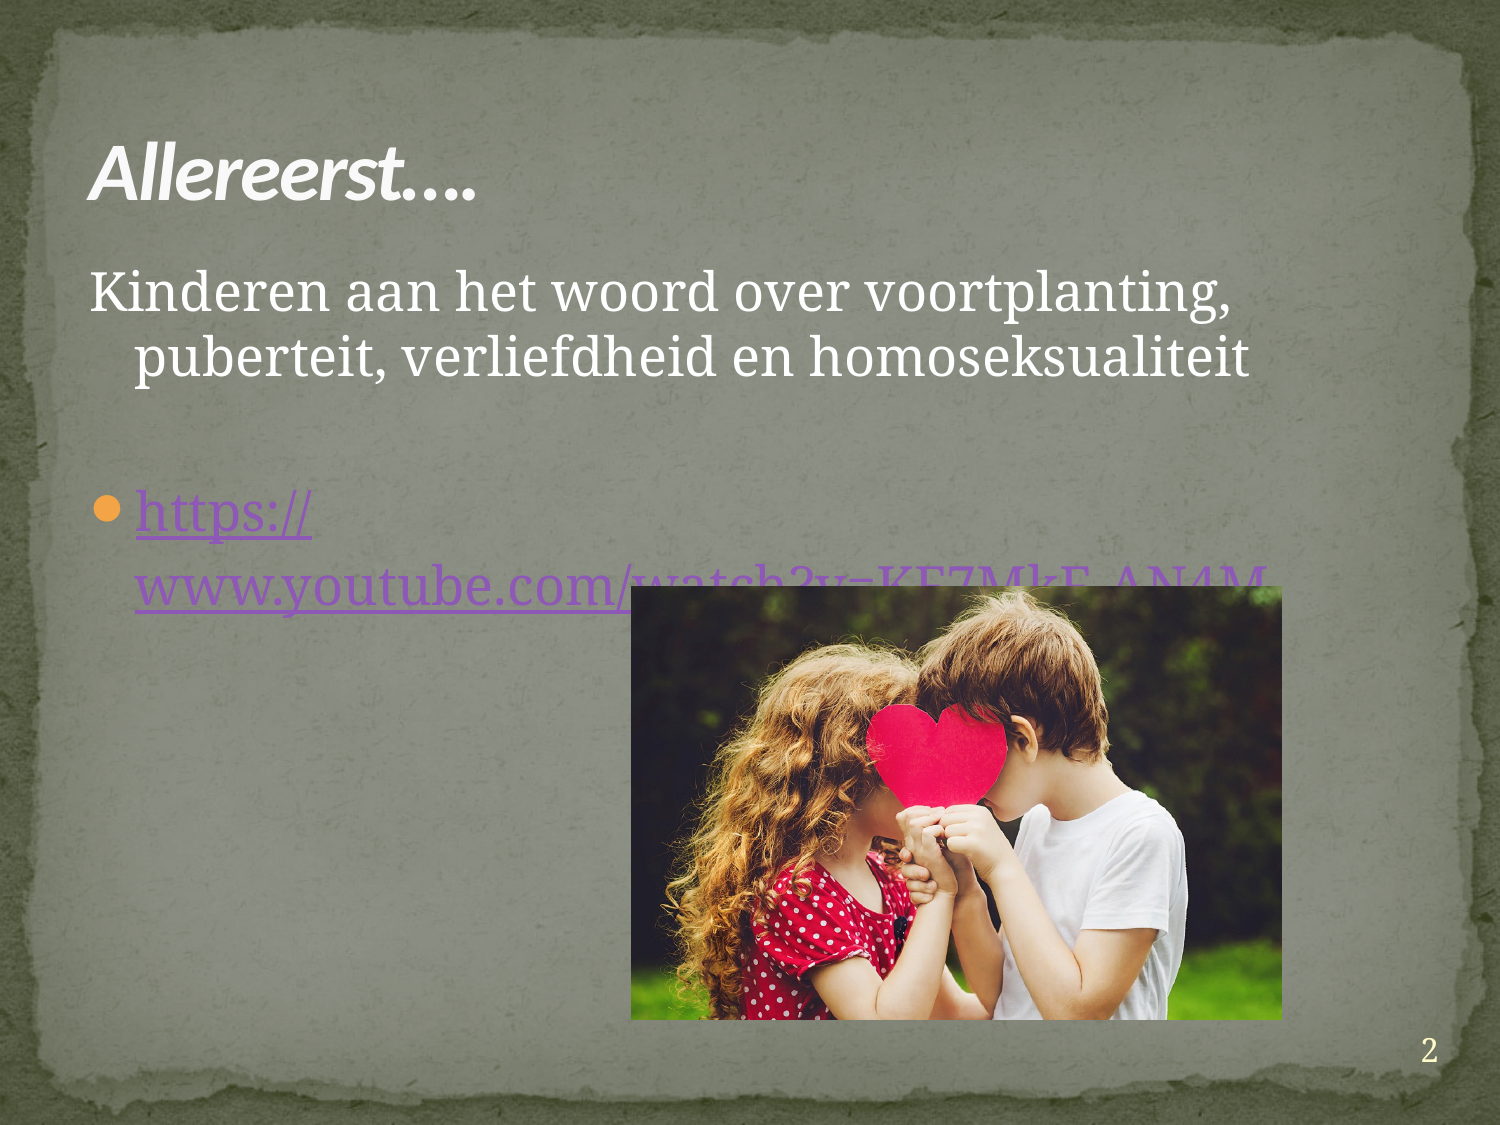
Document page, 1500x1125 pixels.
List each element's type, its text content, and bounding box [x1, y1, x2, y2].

slide_number 2 [1379, 1014, 1480, 1089]
picture [631, 586, 1282, 1020]
title Allereerst…. [74, 24, 1425, 225]
list Kinderen aan het woord over voortplanting, puberteit, verliefdheid en homoseksualiteit https://www.youtube.com/watch?v=KF7MkF-AN4M [75, 249, 1425, 1000]
